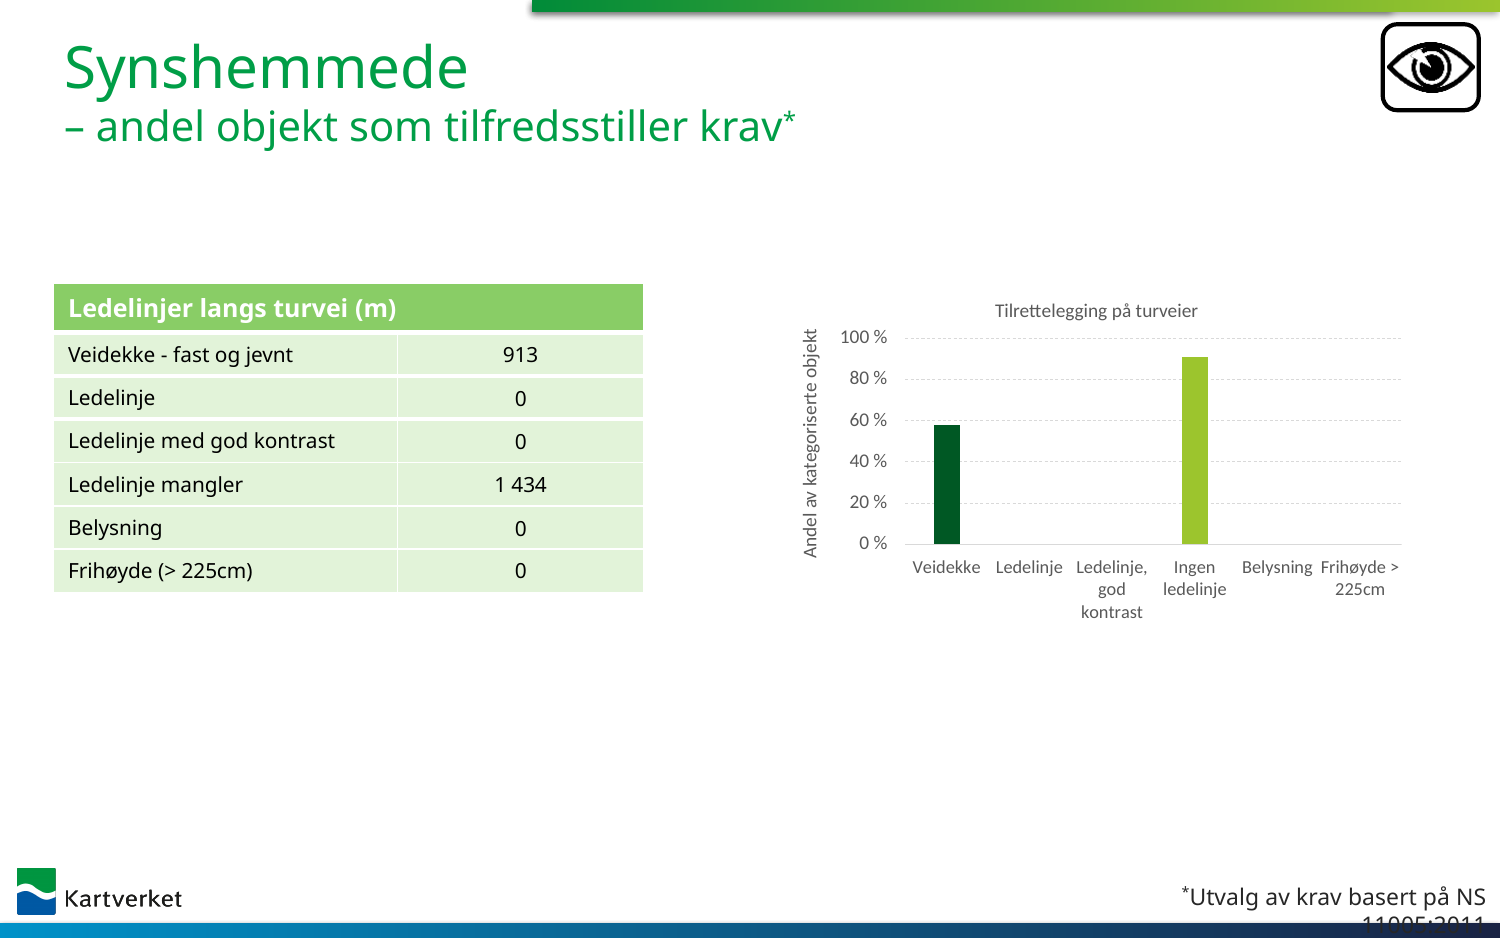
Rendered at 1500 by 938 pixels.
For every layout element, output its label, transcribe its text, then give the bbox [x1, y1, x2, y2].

table_cell 0 [398, 507, 643, 548]
table_cell 913 [398, 335, 643, 374]
text_box *Utvalg av krav basert på NS 11005:2011 [1068, 873, 1500, 938]
table_cell Ledelinje med god kontrast [54, 421, 397, 462]
table_cell 0 [398, 550, 643, 592]
text_box Synshemmede – andel objekt som tilfredsstiller krav* [49, 24, 1431, 158]
table_cell 0 [398, 378, 643, 417]
table_cell Ledelinje mangler [54, 463, 397, 505]
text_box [1382, 24, 1480, 111]
table_cell 1 434 [398, 463, 643, 505]
table_header Ledelinjer langs turvei (m) [54, 284, 643, 330]
table_cell Belysning [54, 507, 397, 548]
table_cell Frihøyde (> 225cm) [54, 550, 397, 592]
picture [791, 291, 1402, 630]
table_cell Ledelinje [54, 378, 397, 417]
table_cell Veidekke - fast og jevnt [54, 335, 397, 374]
table_cell 0 [398, 421, 643, 462]
